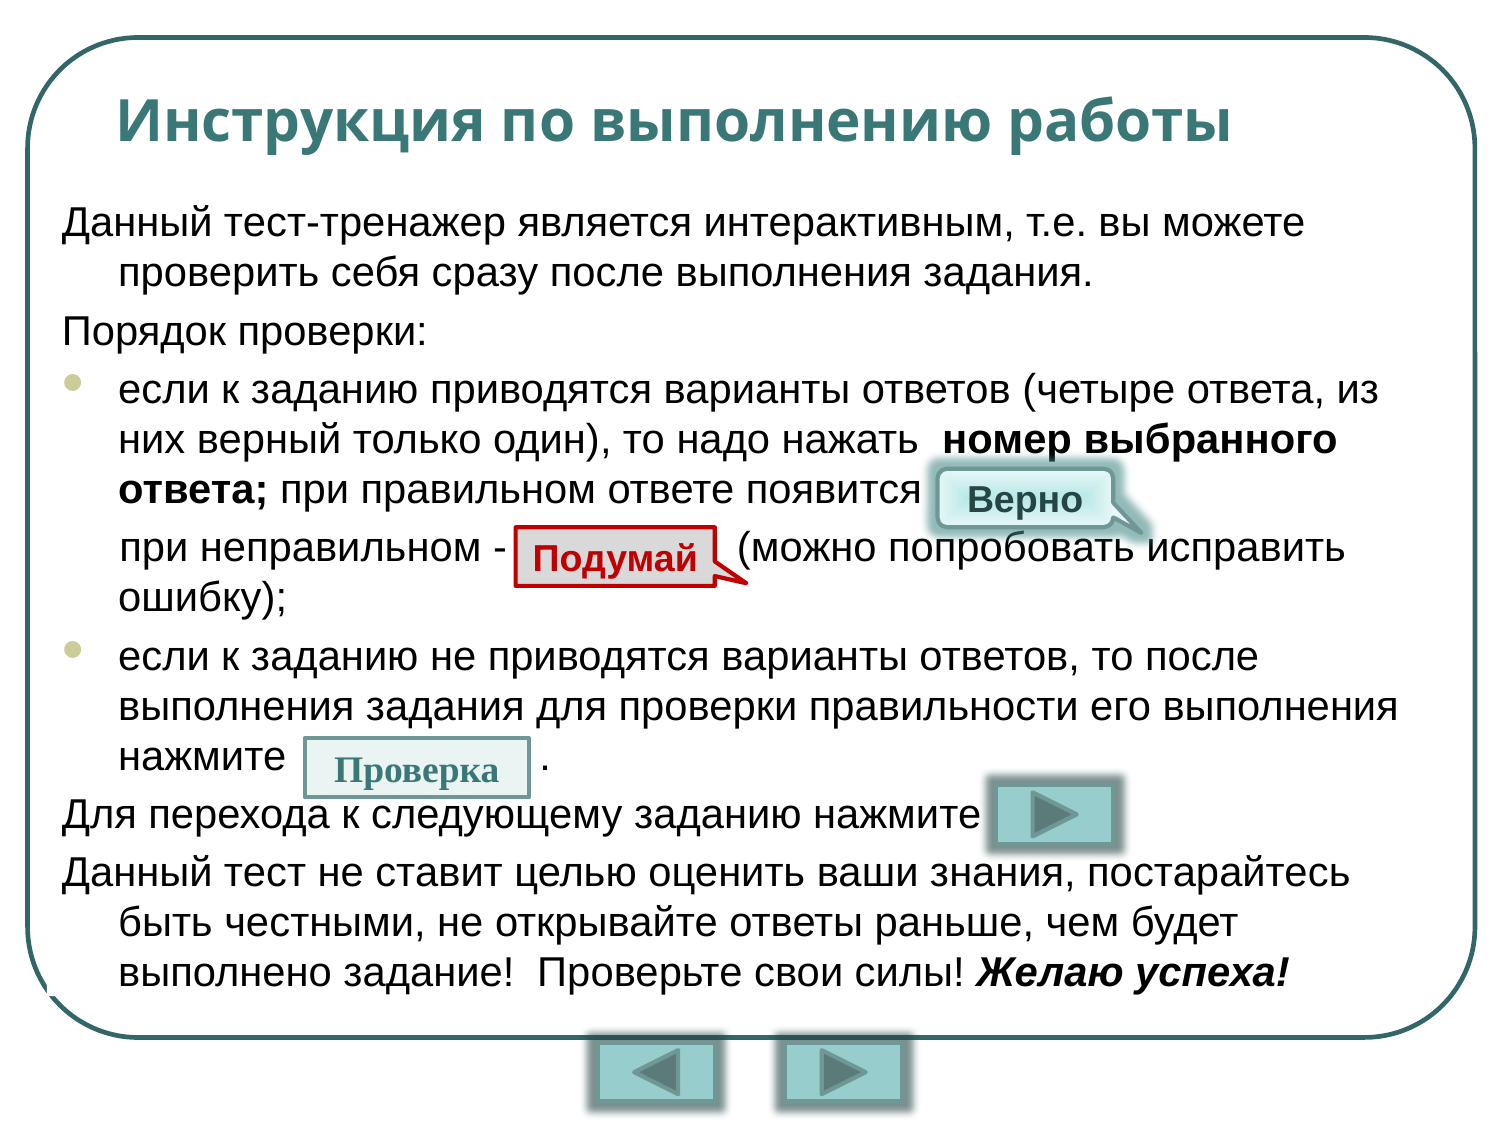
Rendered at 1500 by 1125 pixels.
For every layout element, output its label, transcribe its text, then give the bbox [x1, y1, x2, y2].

text_box [783, 1041, 904, 1104]
text_box [595, 1041, 717, 1104]
text_box [994, 783, 1115, 846]
title Инструкция по выполнению работы [100, 30, 1426, 162]
text_box Подумай [513, 525, 749, 588]
text_box Проверка [303, 736, 531, 799]
list Данный тест-тренажер является интерактивным, т.е. вы можете проверить себя сразу после выполнения задания. Порядок проверки: если к заданию приводятся варианты ответов (четыре ответа, из них верный только один), то надо нажать номер выбранного ответа; при правильном ответе появится , при неправильном - (можно попробовать исправить ошибку); если к заданию не приводятся варианты ответов, то после выполнения задания для проверки правильности его выполнения нажмите . Для перехода к следующему заданию нажмите . Данный тест не ставит целью оценить ваши знания, постарайтесь быть честными, не открывайте ответы раньше, чем будет выполнено задание! Проверьте свои силы! Желаю успеха! [46, 187, 1442, 997]
text_box Верно [935, 466, 1144, 535]
